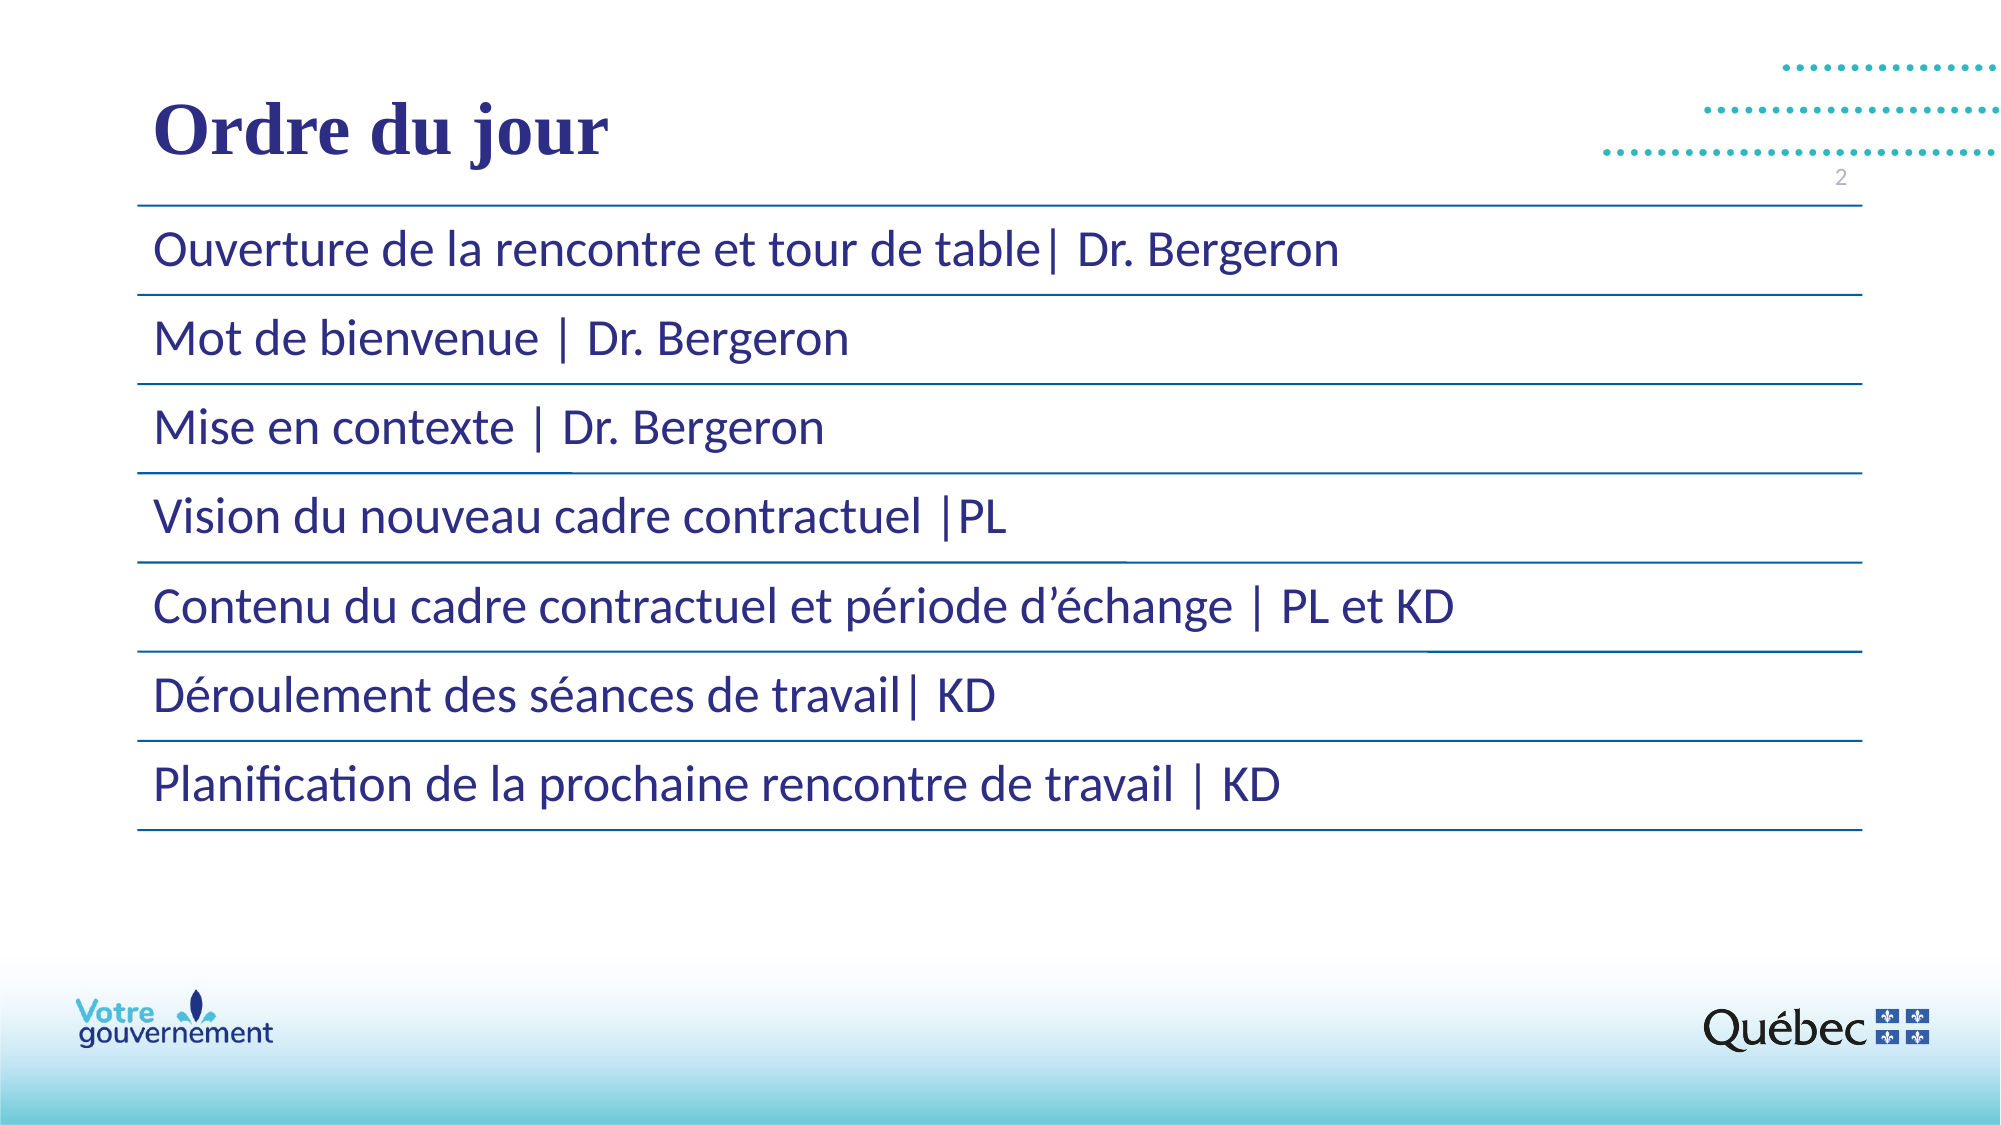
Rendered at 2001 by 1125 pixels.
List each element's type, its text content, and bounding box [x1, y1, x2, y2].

title Ordre du jour [137, 84, 1863, 176]
picture [0, 0, 2001, 1125]
slide_number 2 [1412, 145, 1863, 205]
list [137, 205, 1863, 920]
